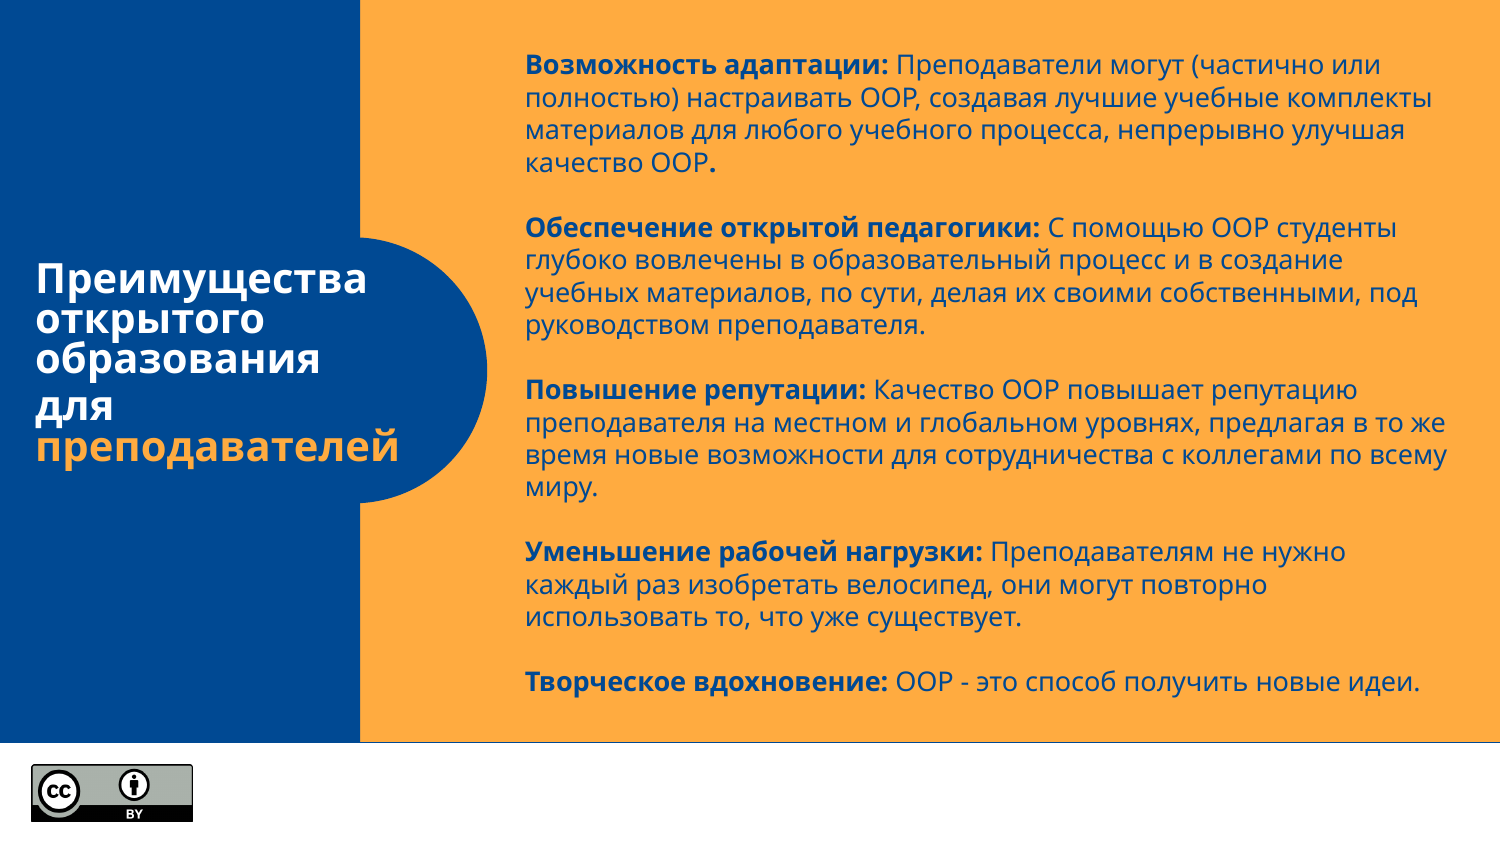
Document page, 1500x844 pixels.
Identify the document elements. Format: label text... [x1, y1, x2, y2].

text_box [0, 0, 361, 742]
text_box [284, 255, 488, 504]
text_box [0, 750, 1500, 844]
text_box [304, 237, 401, 246]
text_box Возможность адаптации: Преподаватели могут (частично или полностью) настраивать ООР, создавая лучшие учебные комплекты материалов для любого учебного процесса, непрерывно улучшая качество ООР. Обеспечение открытой педагогики: С помощью ООР студенты глубоко вовлечены в образовательный процесс и в создание учебных материалов, по сути, делая их своими собственными, под руководством преподавателя. Повышение репутации: Качество ООР повышает репутацию преподавателя на местном и глобальном уровнях, предлагая в то же время новые возможности для сотрудничества с коллегами по всему миру. Уменьшение рабочей нагрузки: Преподавателям не нужно каждый раз изобретать велосипед, они могут повторно использовать то, что уже существует. Творческое вдохновение: ООР - это способ получить новые идеи. [509, 32, 1466, 713]
text_box Преимущества открытого образования для преподавателей [20, 246, 421, 485]
picture [31, 764, 193, 822]
